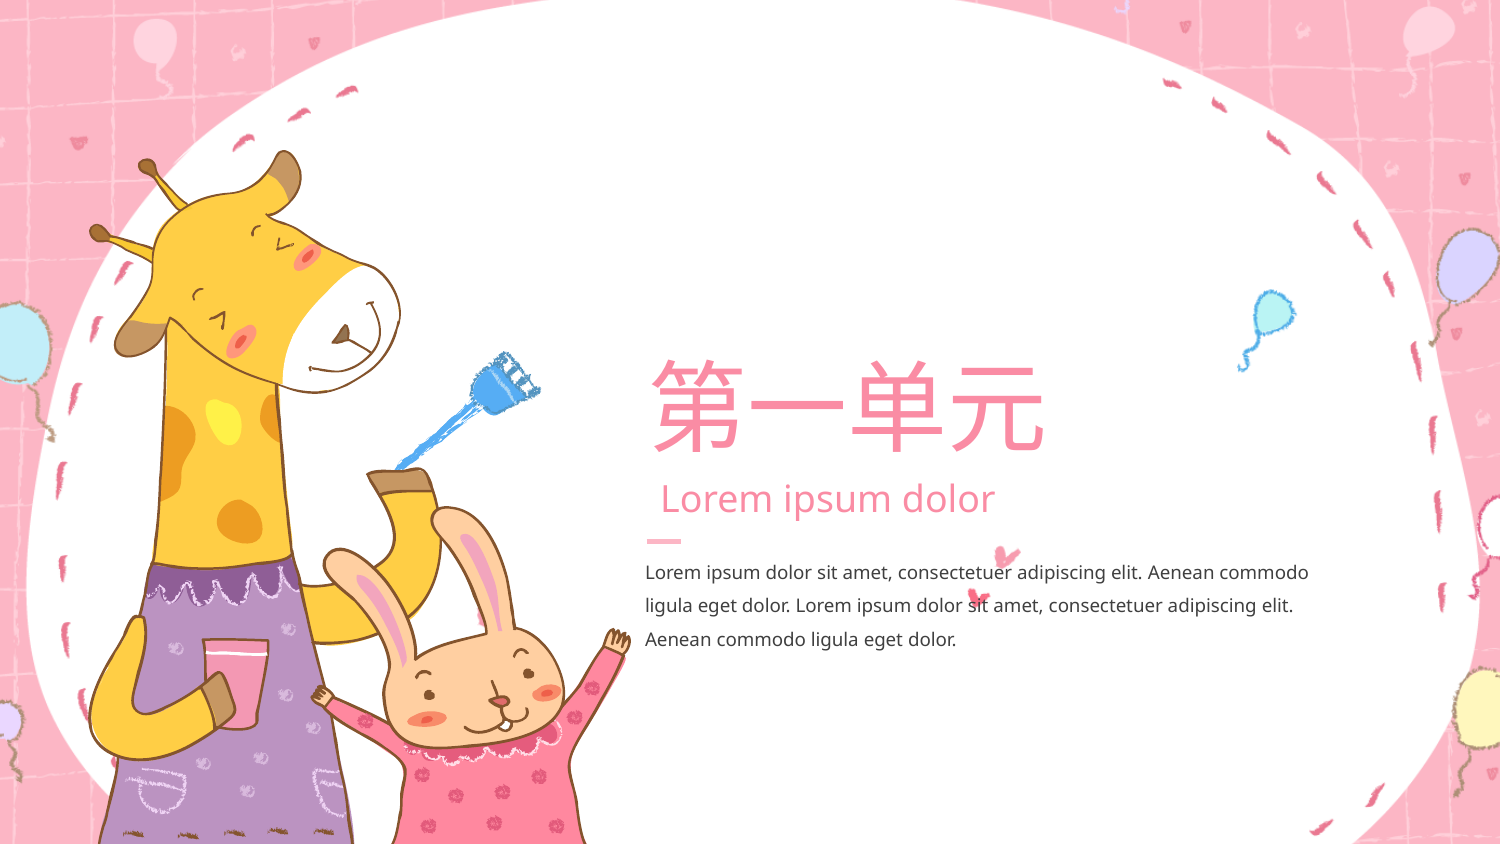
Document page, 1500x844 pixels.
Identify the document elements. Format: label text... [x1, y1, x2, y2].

picture [0, 0, 1500, 844]
text_box Lorem ipsum dolor sit amet, consectetuer adipiscing elit. Aenean commodo ligula eget dolor. Lorem ipsum dolor sit amet, consectetuer adipiscing elit. Aenean commodo ligula eget dolor. [633, 541, 1366, 658]
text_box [82, 139, 633, 844]
text_box 第一单元 [633, 337, 1063, 472]
text_box Lorem ipsum dolor [645, 467, 1021, 527]
